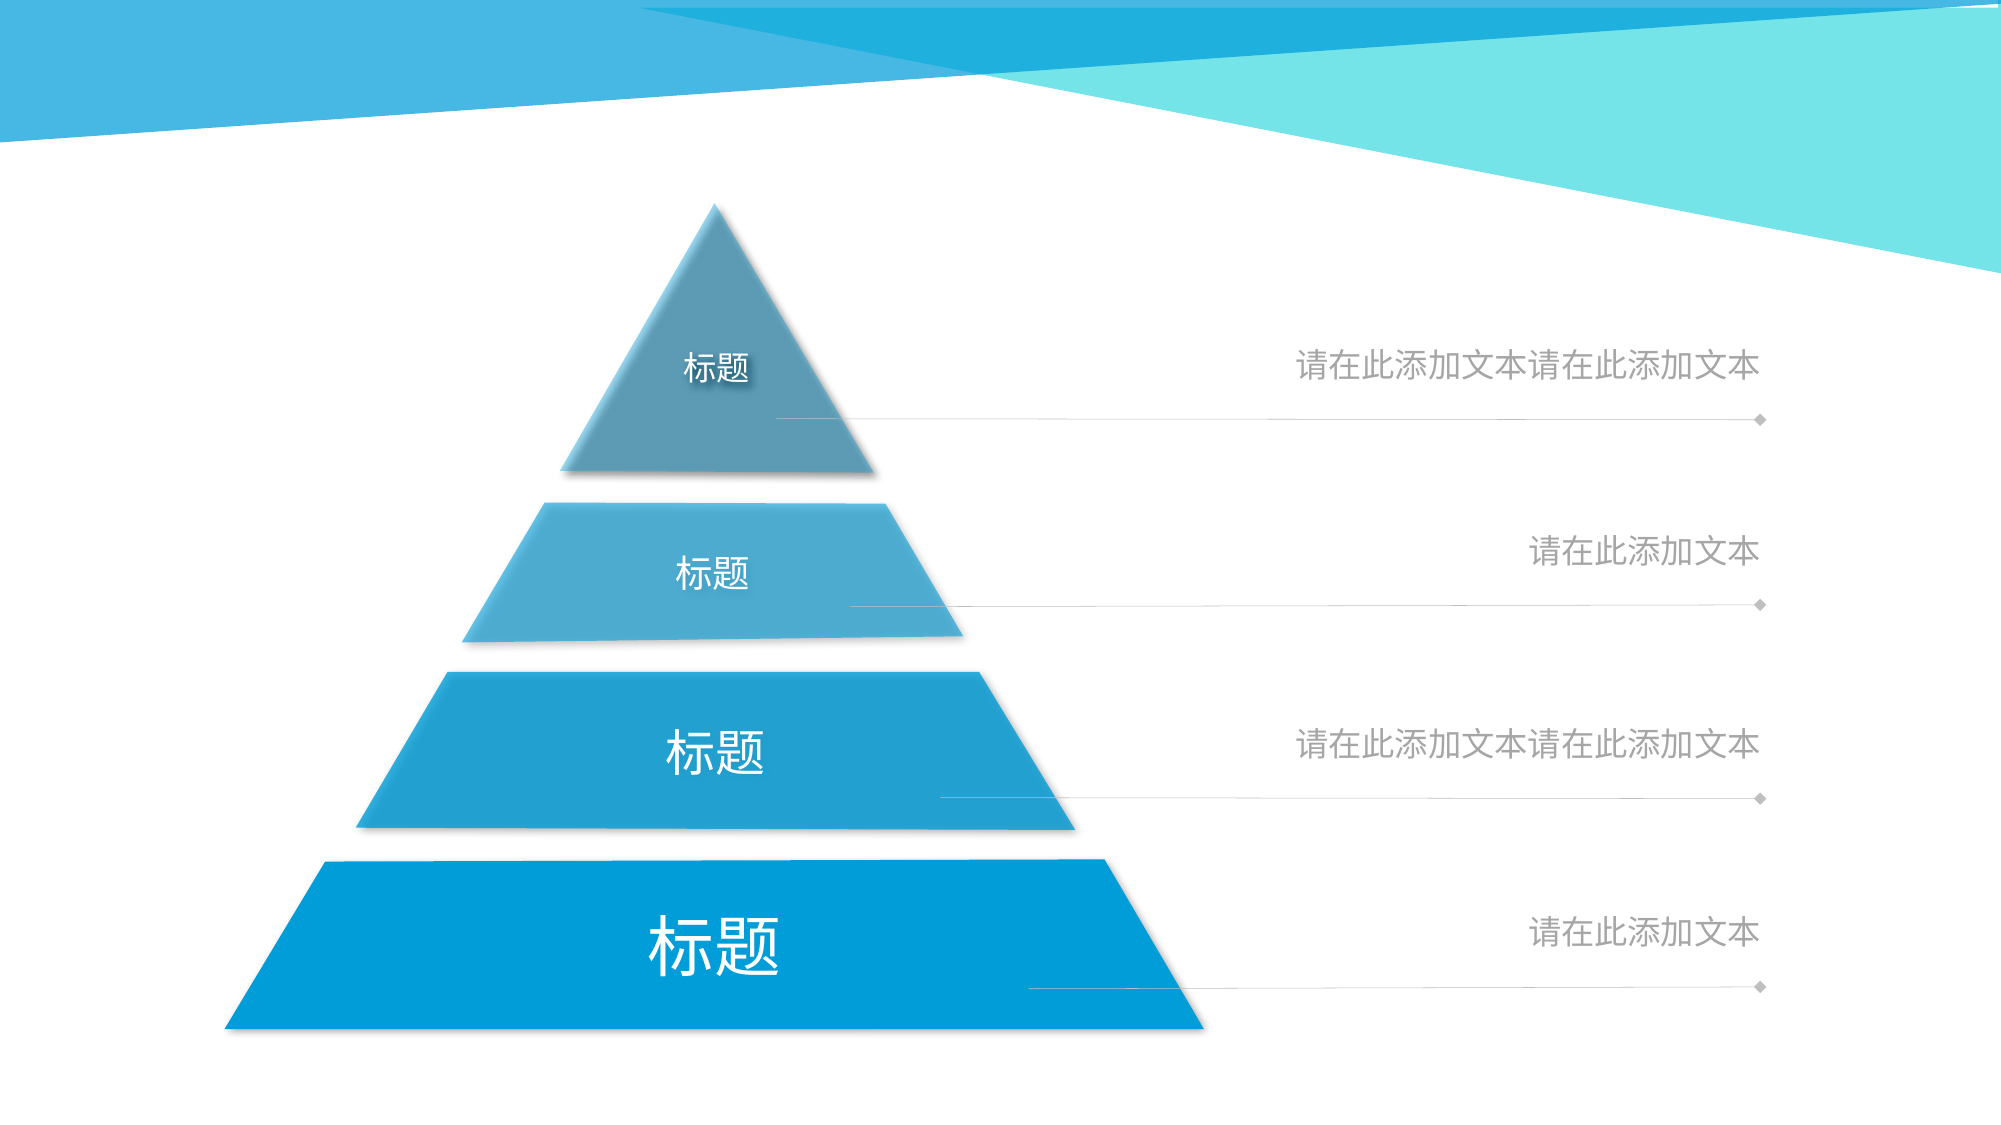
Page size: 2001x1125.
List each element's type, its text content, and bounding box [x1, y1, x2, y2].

text_box 请在此添加文本 [1181, 903, 1776, 959]
text_box 标题 [558, 201, 876, 474]
text_box 请在此添加文本请在此添加文本 [1181, 716, 1776, 771]
text_box 标题 [222, 858, 1206, 1031]
text_box 标题 [353, 670, 1078, 831]
text_box 请在此添加文本请在此添加文本 [1181, 337, 1776, 392]
text_box 请在此添加文本 [1181, 522, 1776, 577]
text_box 标题 [459, 501, 966, 644]
